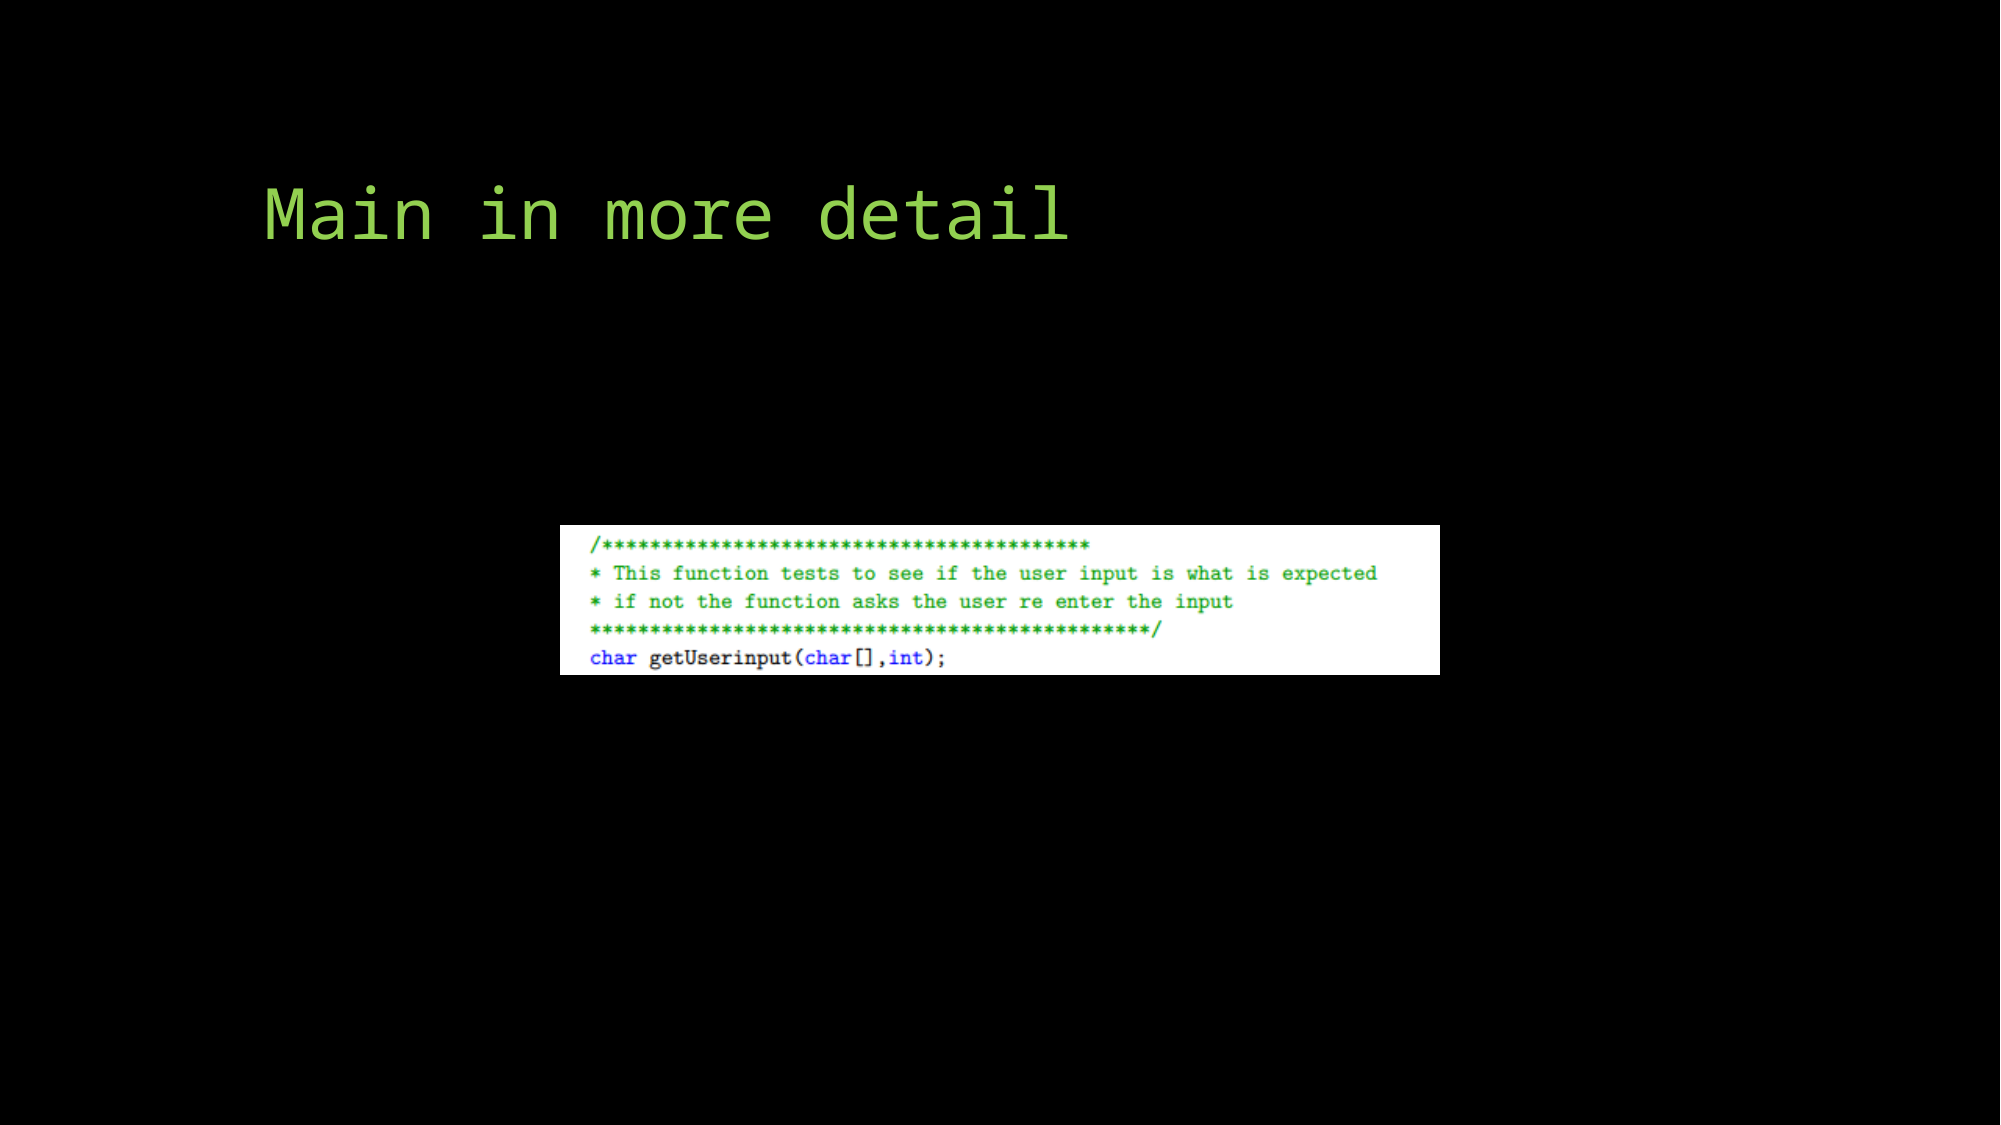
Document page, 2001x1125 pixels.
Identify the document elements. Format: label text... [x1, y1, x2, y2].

title Main in more detail [249, 75, 1750, 263]
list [560, 524, 1440, 675]
